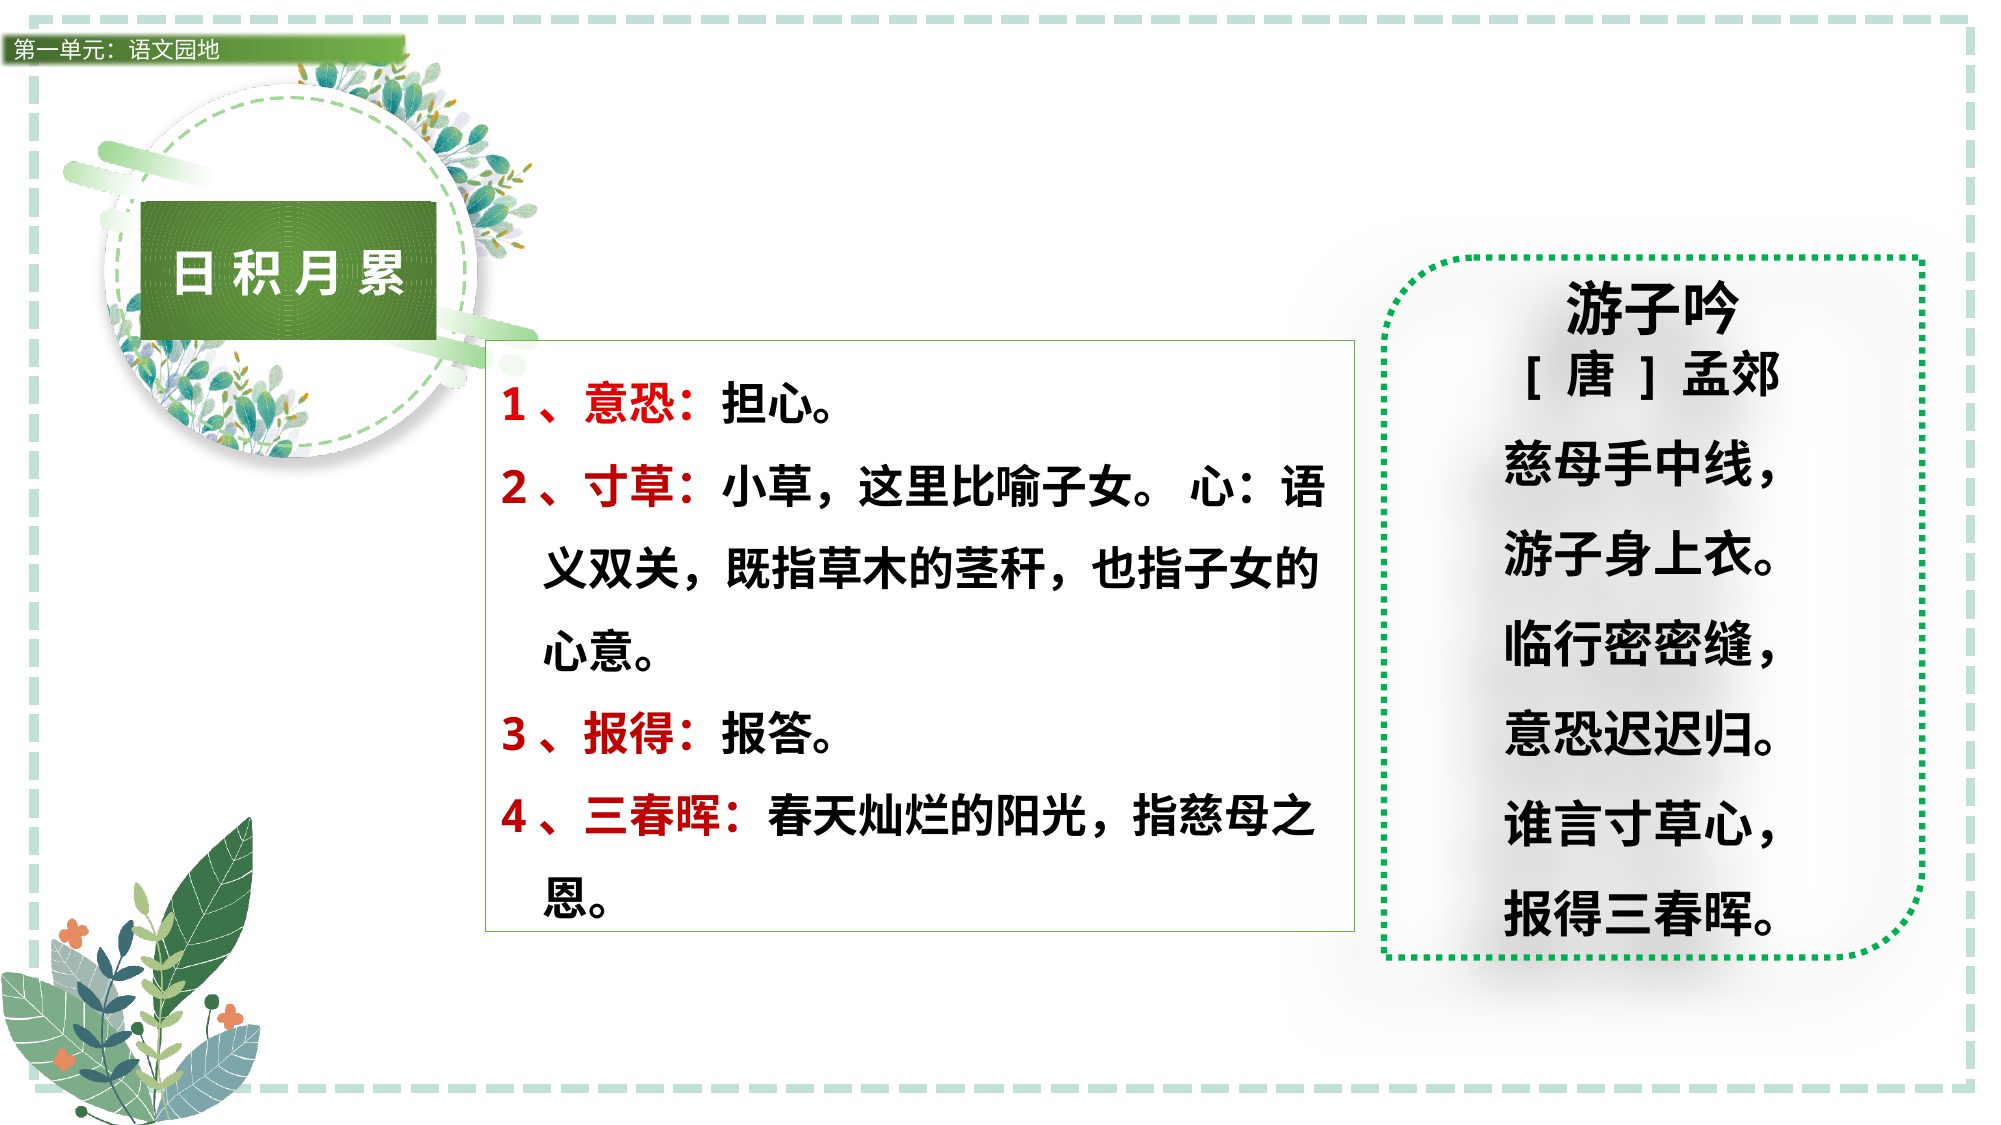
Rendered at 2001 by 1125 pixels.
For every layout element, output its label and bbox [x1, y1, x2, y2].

picture [4, 0, 600, 542]
picture [0, 797, 318, 1125]
text_box [0, 0, 2000, 1117]
